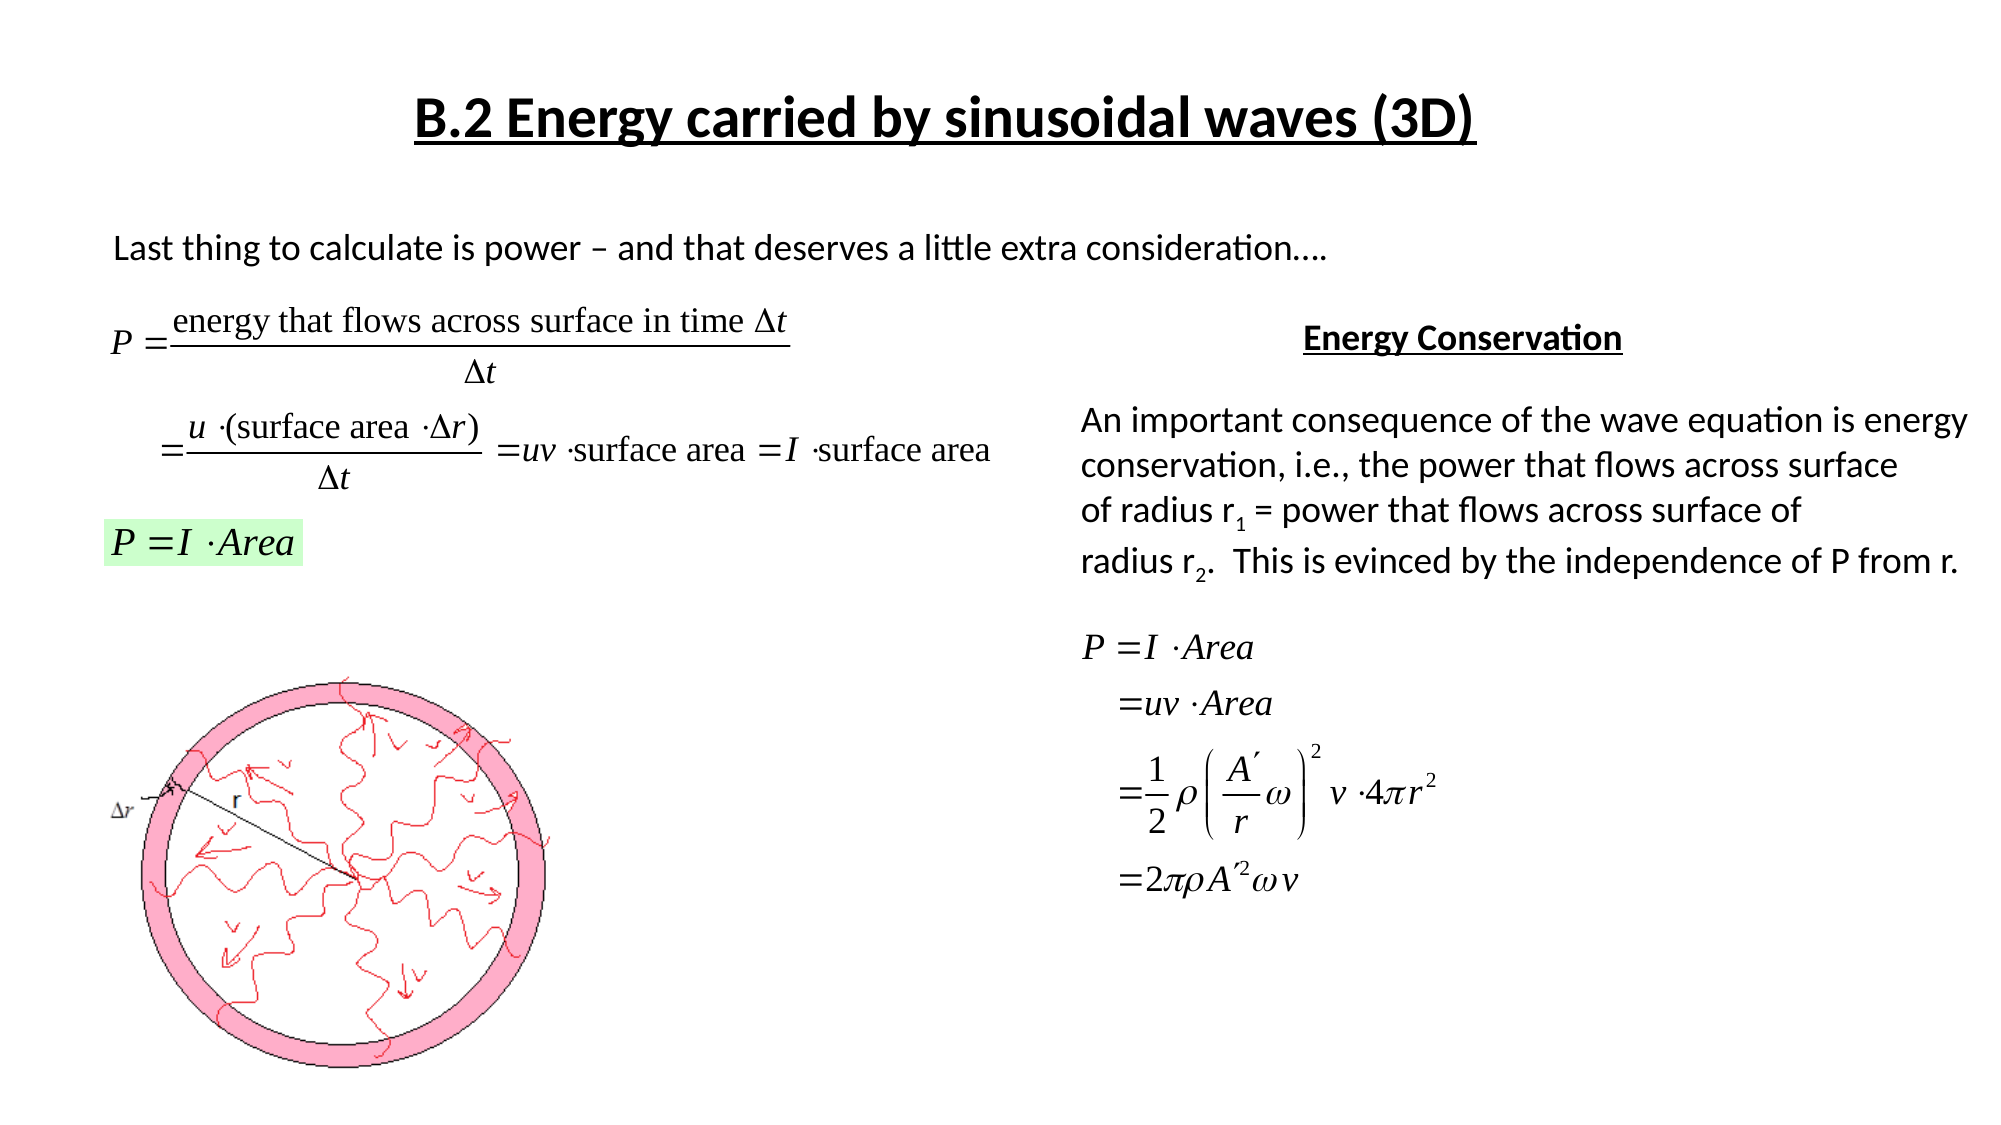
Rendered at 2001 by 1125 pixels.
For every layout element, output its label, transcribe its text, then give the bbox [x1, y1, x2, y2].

text_box Last thing to calculate is power – and that deserves a little extra consideration…. [98, 215, 1345, 276]
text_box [104, 519, 304, 566]
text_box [152, 404, 1000, 498]
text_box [103, 297, 797, 392]
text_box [90, 626, 631, 1088]
text_box Energy Conservation [1288, 305, 1638, 365]
title B.2 Energy carried by sinusoidal waves (3D) [399, 71, 1544, 165]
text_box An important consequence of the wave equation is energy conservation, i.e., the power that flows across surface of radius r1 = power that flows across surface of radius r2. This is evinced by the independence of P from r. [1066, 387, 1993, 595]
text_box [1075, 625, 1446, 910]
